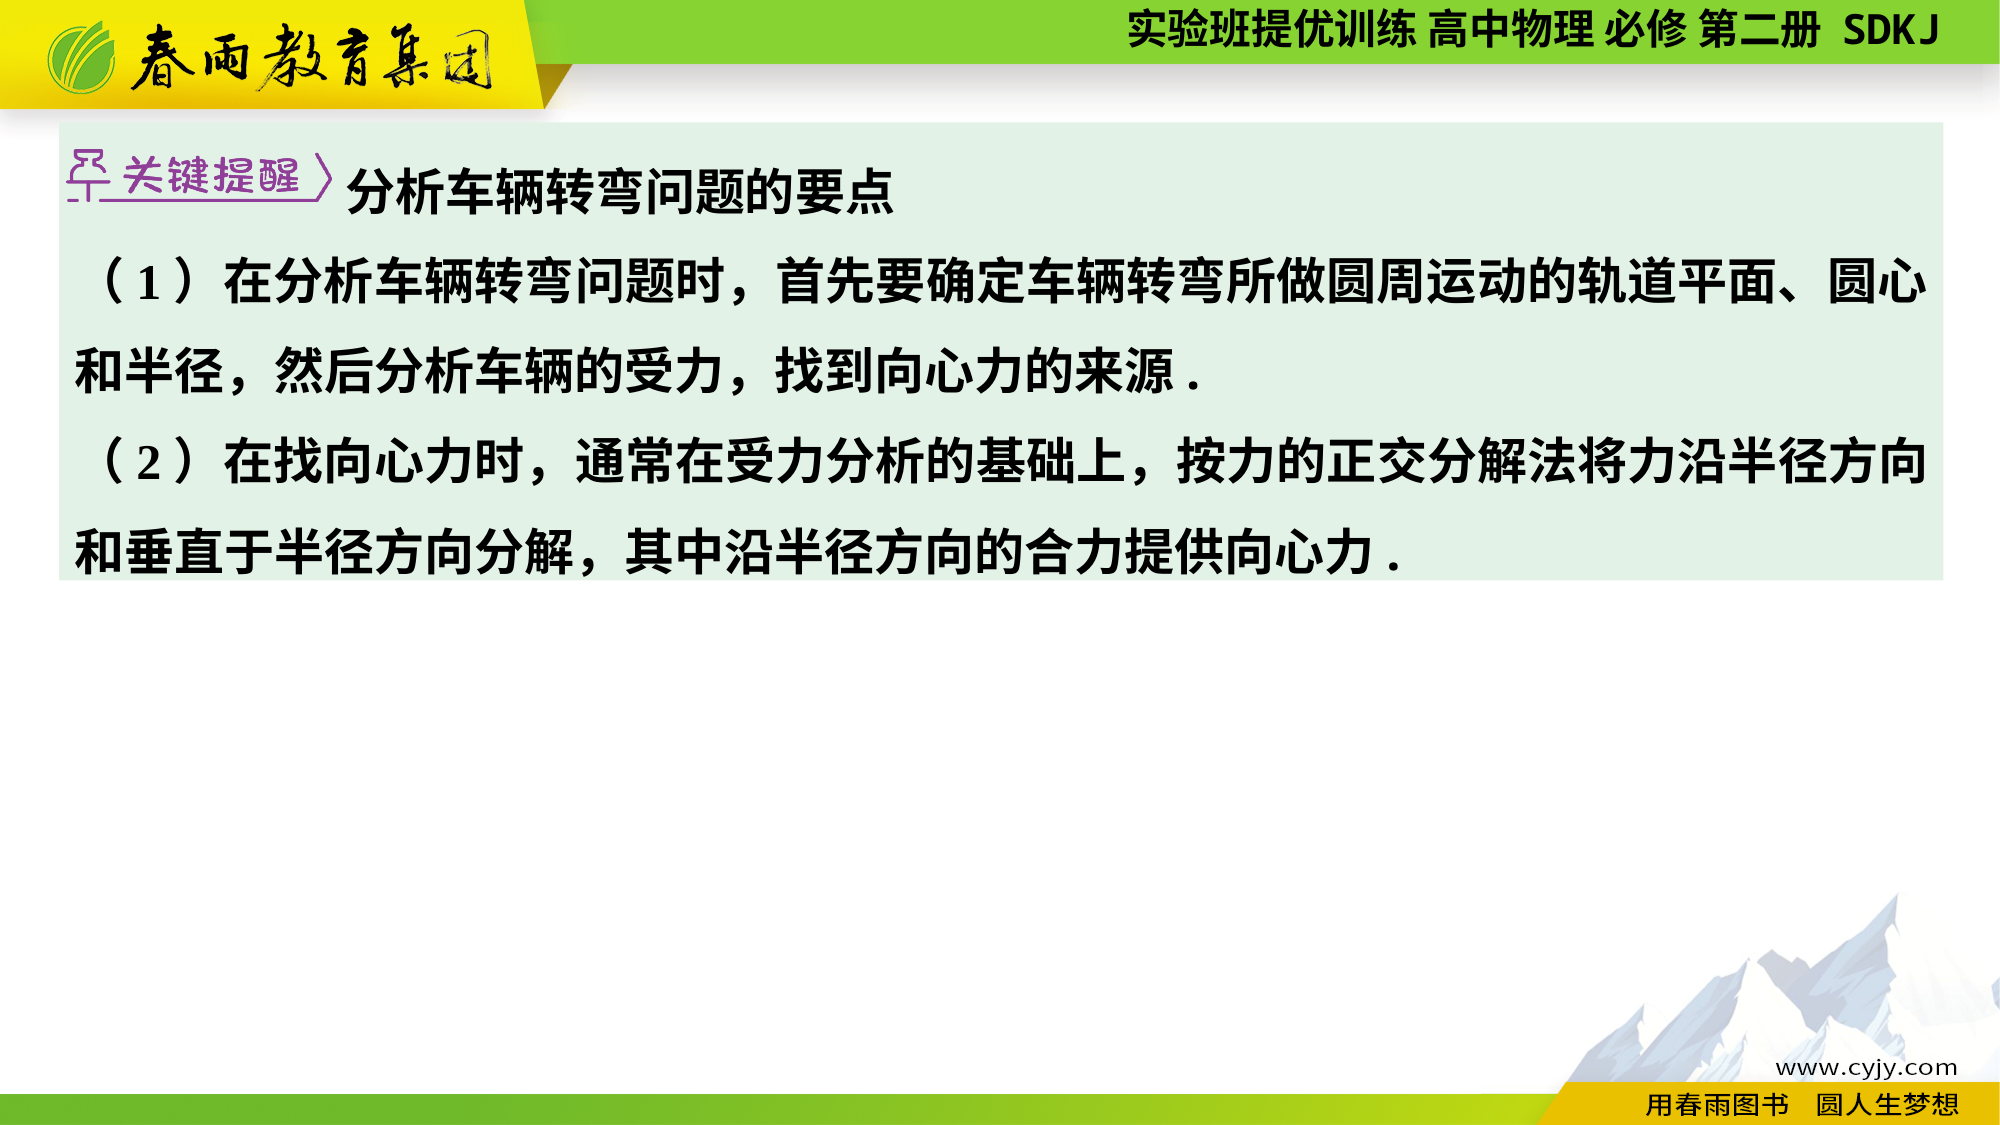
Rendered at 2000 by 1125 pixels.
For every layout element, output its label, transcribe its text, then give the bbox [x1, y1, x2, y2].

list 分析车辆转弯问题的要点 （1）在分析车辆转弯问题时，首先要确定车辆转弯所做圆周运动的轨道平面、圆心和半径，然后分析车辆的受力，找到向心力的来源. （2）在找向心力时，通常在受力分析的基础上，按力的正交分解法将力沿半径方向和垂直于半径方向分解，其中沿半径方向的合力提供向心力. [59, 122, 1944, 581]
picture [0, 0, 2000, 1125]
